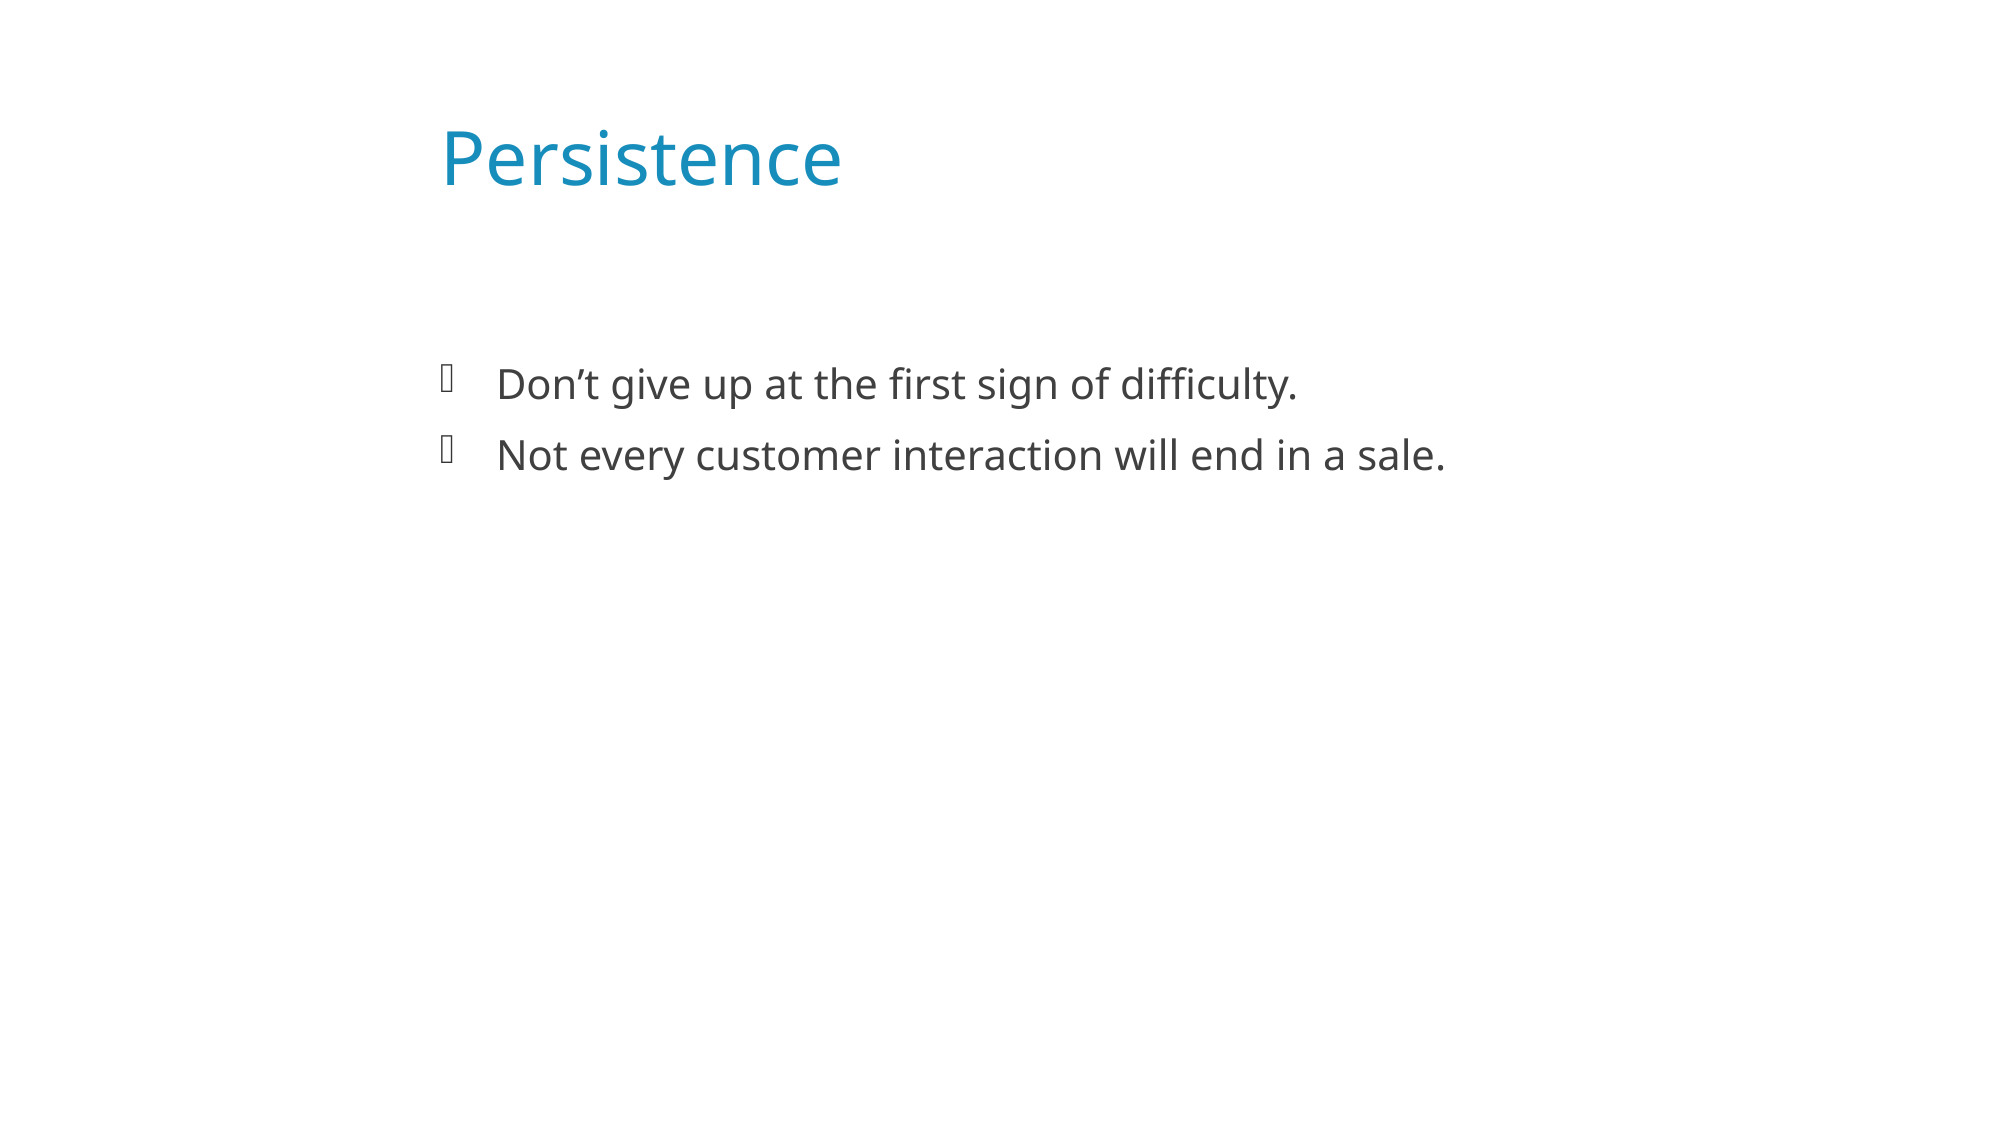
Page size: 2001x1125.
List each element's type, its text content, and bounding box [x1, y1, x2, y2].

list Don’t give up at the first sign of difficulty. Not every customer interaction will end in a sale. [424, 350, 1888, 1074]
title Persistence [425, 102, 1888, 313]
